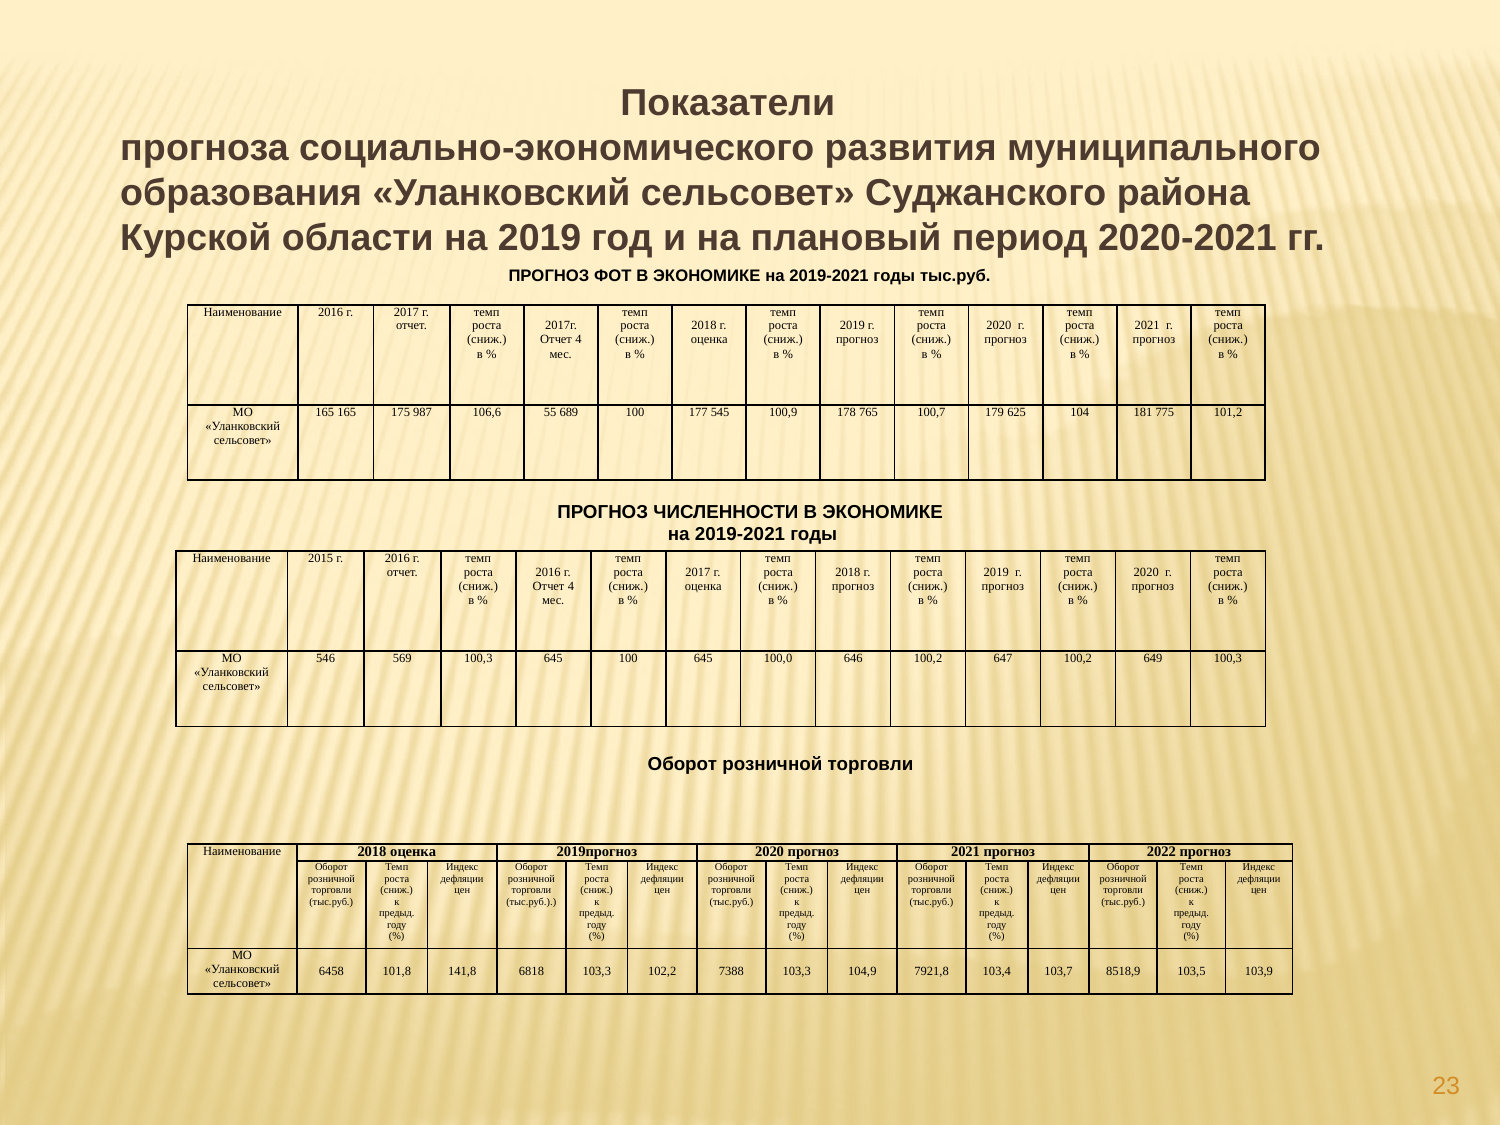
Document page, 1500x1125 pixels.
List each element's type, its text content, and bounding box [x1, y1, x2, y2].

table_header 2016 г. отчет. [365, 552, 440, 650]
table_cell 103,7 [1029, 949, 1088, 993]
slide_number 23 [1350, 1062, 1475, 1103]
table_cell 102,2 [628, 949, 696, 993]
table_header 2018 г. прогноз [816, 552, 890, 650]
table_header темп роста (сниж.) в % [592, 552, 665, 650]
table_cell 103,3 [567, 949, 627, 993]
table_cell 100,3 [442, 652, 515, 726]
table_cell 546 [288, 652, 363, 726]
table_cell 7388 [698, 949, 765, 993]
table_header 2015 г. [288, 552, 363, 650]
table_cell Индекс дефляции цен [828, 862, 896, 948]
table_header 2019 г. прогноз [821, 306, 894, 404]
table_cell 7921,8 [898, 949, 965, 993]
table_header 2016 г. [299, 306, 373, 404]
table_cell МО «Уланковский сельсовет» [188, 406, 297, 479]
table_cell 175 987 [374, 406, 449, 479]
table_header темп роста (сниж.) в % [1044, 306, 1116, 404]
table_cell Темп роста (сниж.) к предыд. году (%) [967, 862, 1027, 948]
table_cell 103,4 [967, 949, 1027, 993]
table_header 2018 г. оценка [673, 306, 745, 404]
table_cell 103,9 [1226, 949, 1292, 993]
table_cell 55 689 [525, 406, 597, 479]
table_cell 179 625 [969, 406, 1042, 479]
table_cell 100,0 [741, 652, 815, 721]
table_cell Индекс дефляции цен [1029, 862, 1088, 948]
table_cell 100,7 [895, 406, 968, 479]
table_cell 181 775 [1118, 406, 1190, 479]
table_header 2019прогноз [498, 845, 696, 860]
table_cell Темп роста (сниж.) к предыд. году (%) [567, 862, 627, 948]
table_cell 6818 [498, 949, 565, 993]
table_cell 100,9 [747, 406, 819, 479]
table_header 2017 г. отчет. [374, 306, 449, 404]
table_header темп роста (сниж.) в % [747, 306, 819, 404]
table_cell Оборот розничной торговли (тыс.руб.) [898, 862, 965, 948]
text_box Показатели прогноза социально-экономического развития муниципального образования «Уланковский сельсовет» Суджанского района Курской области на 2019 год и на плановый период 2020-2021 гг. [105, 70, 1372, 265]
table_cell 647 [966, 652, 1040, 726]
table_cell МО «Уланковский сельсовет» [177, 652, 287, 726]
table_header темп роста (сниж.) в % [442, 552, 515, 650]
table_cell 100 [599, 406, 671, 479]
table_header Наименование [188, 306, 297, 404]
table_cell Оборот розничной торговли (тыс.руб.) [1090, 862, 1156, 948]
table_header темп роста (сниж.) в % [1041, 552, 1115, 650]
table_header 2019 г. прогноз [966, 552, 1040, 650]
table_cell 101,8 [367, 949, 427, 993]
table_cell 106,6 [451, 406, 523, 479]
table_header темп роста (сниж.) в % [741, 552, 815, 650]
table_cell Индекс дефляции цен [1226, 862, 1292, 948]
table_cell 100 [592, 652, 665, 721]
table_header темп роста (сниж.) в % [891, 552, 965, 650]
table_header темп роста (сниж.) в % [1191, 552, 1265, 650]
table_cell 569 [365, 652, 440, 726]
table_cell 141,8 [428, 949, 496, 993]
table_header 2022 прогноз [1090, 845, 1292, 860]
table_header темп роста (сниж.) в % [599, 306, 671, 404]
table_header темп роста (сниж.) в % [1192, 306, 1264, 404]
table_header 2018 оценка [298, 845, 496, 860]
table_cell Индекс дефляции цен [628, 862, 696, 948]
table_header Наименование [177, 552, 287, 650]
table_cell 6458 [298, 949, 365, 993]
table_header 2017г. Отчет 4 мес. [525, 306, 597, 404]
table_cell Индекс дефляции цен [428, 862, 496, 948]
table_cell 177 545 [673, 406, 745, 479]
text_box Оборот розничной торговли [527, 721, 1034, 782]
table_cell Темп роста (сниж.) к предыд. году (%) [367, 862, 427, 948]
table_cell 646 [816, 652, 890, 721]
table_cell Оборот розничной торговли (тыс.руб.) [698, 862, 765, 948]
table_cell 178 765 [821, 406, 894, 479]
table_cell 649 [1116, 652, 1190, 726]
table_cell 103,3 [767, 949, 827, 993]
table_cell МО «Уланковский сельсовет» [188, 949, 296, 993]
table_header 2017 г. оценка [667, 552, 740, 650]
table_cell 8518,9 [1090, 949, 1156, 993]
table_cell 100,2 [1041, 652, 1115, 726]
table_cell 645 [667, 652, 740, 721]
table_cell 103,5 [1158, 949, 1225, 993]
table_header 2020 г. прогноз [1116, 552, 1190, 650]
table_header 2021 прогноз [898, 845, 1088, 860]
table_header темп роста (сниж.) в % [451, 306, 523, 404]
table_cell Темп роста (сниж.) к предыд. году (%) [1158, 862, 1225, 948]
table_cell 165 165 [299, 406, 373, 479]
table_cell Оборот розничной торговли (тыс.руб.) [298, 862, 365, 948]
table_cell 101,2 [1192, 406, 1264, 479]
table_header 2020 г. прогноз [969, 306, 1042, 404]
table_header 2020 прогноз [698, 845, 896, 860]
table_cell Темп роста (сниж.) к предыд. году (%) [767, 862, 827, 948]
text_box ПРОГНОЗ ЧИСЛЕННОСТИ В ЭКОНОМИКЕ на 2019-2021 годы [374, 492, 1125, 552]
table_header 2021 г. прогноз [1118, 306, 1190, 404]
table_header Наименование [188, 845, 296, 948]
table_header 2016 г. Отчет 4 мес. [517, 552, 590, 650]
table_cell 100,3 [1191, 652, 1265, 726]
text_box ПРОГНОЗ ФОТ В ЭКОНОМИКЕ на 2019-2021 годы тыс.руб. [374, 257, 1125, 293]
table_cell Оборот розничной торговли (тыс.руб.).) [498, 862, 565, 948]
table_cell 645 [517, 652, 590, 726]
table_cell 100,2 [891, 652, 965, 721]
table_cell 104 [1044, 406, 1116, 479]
table_cell 104,9 [828, 949, 896, 993]
table_header темп роста (сниж.) в % [895, 306, 968, 404]
